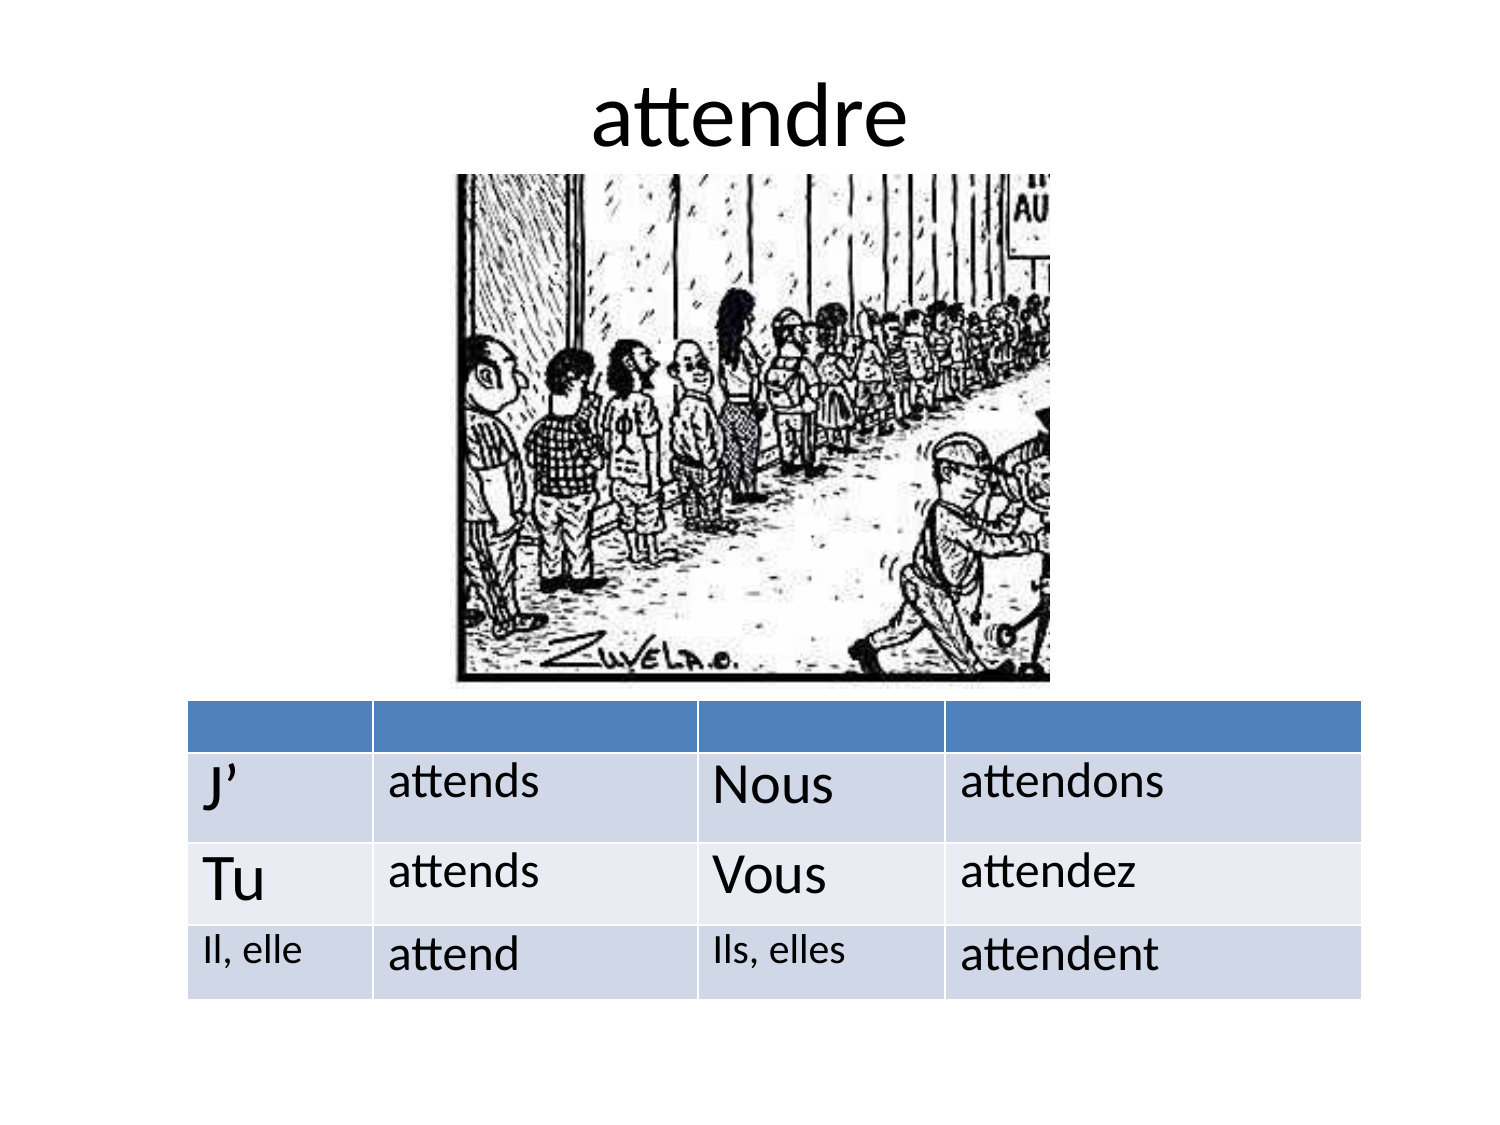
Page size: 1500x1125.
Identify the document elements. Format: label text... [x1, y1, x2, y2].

table_header [374, 701, 697, 752]
title attendre [75, 45, 1425, 175]
table_cell J’ [188, 754, 372, 842]
picture [449, 174, 1051, 689]
table_header [699, 701, 944, 752]
table_cell Vous [699, 844, 944, 924]
table_cell attends [374, 754, 697, 842]
table_cell Il, elle [188, 926, 372, 999]
table_cell attendent [946, 926, 1361, 999]
table_cell attendez [946, 844, 1361, 924]
table_header [946, 701, 1361, 752]
table_cell attends [374, 844, 697, 924]
table_cell attendons [946, 754, 1361, 842]
table_header [188, 701, 372, 752]
table_cell Tu [188, 844, 372, 924]
table_cell Ils, elles [699, 926, 944, 999]
table_cell attend [374, 926, 697, 999]
table_cell Nous [699, 754, 944, 842]
